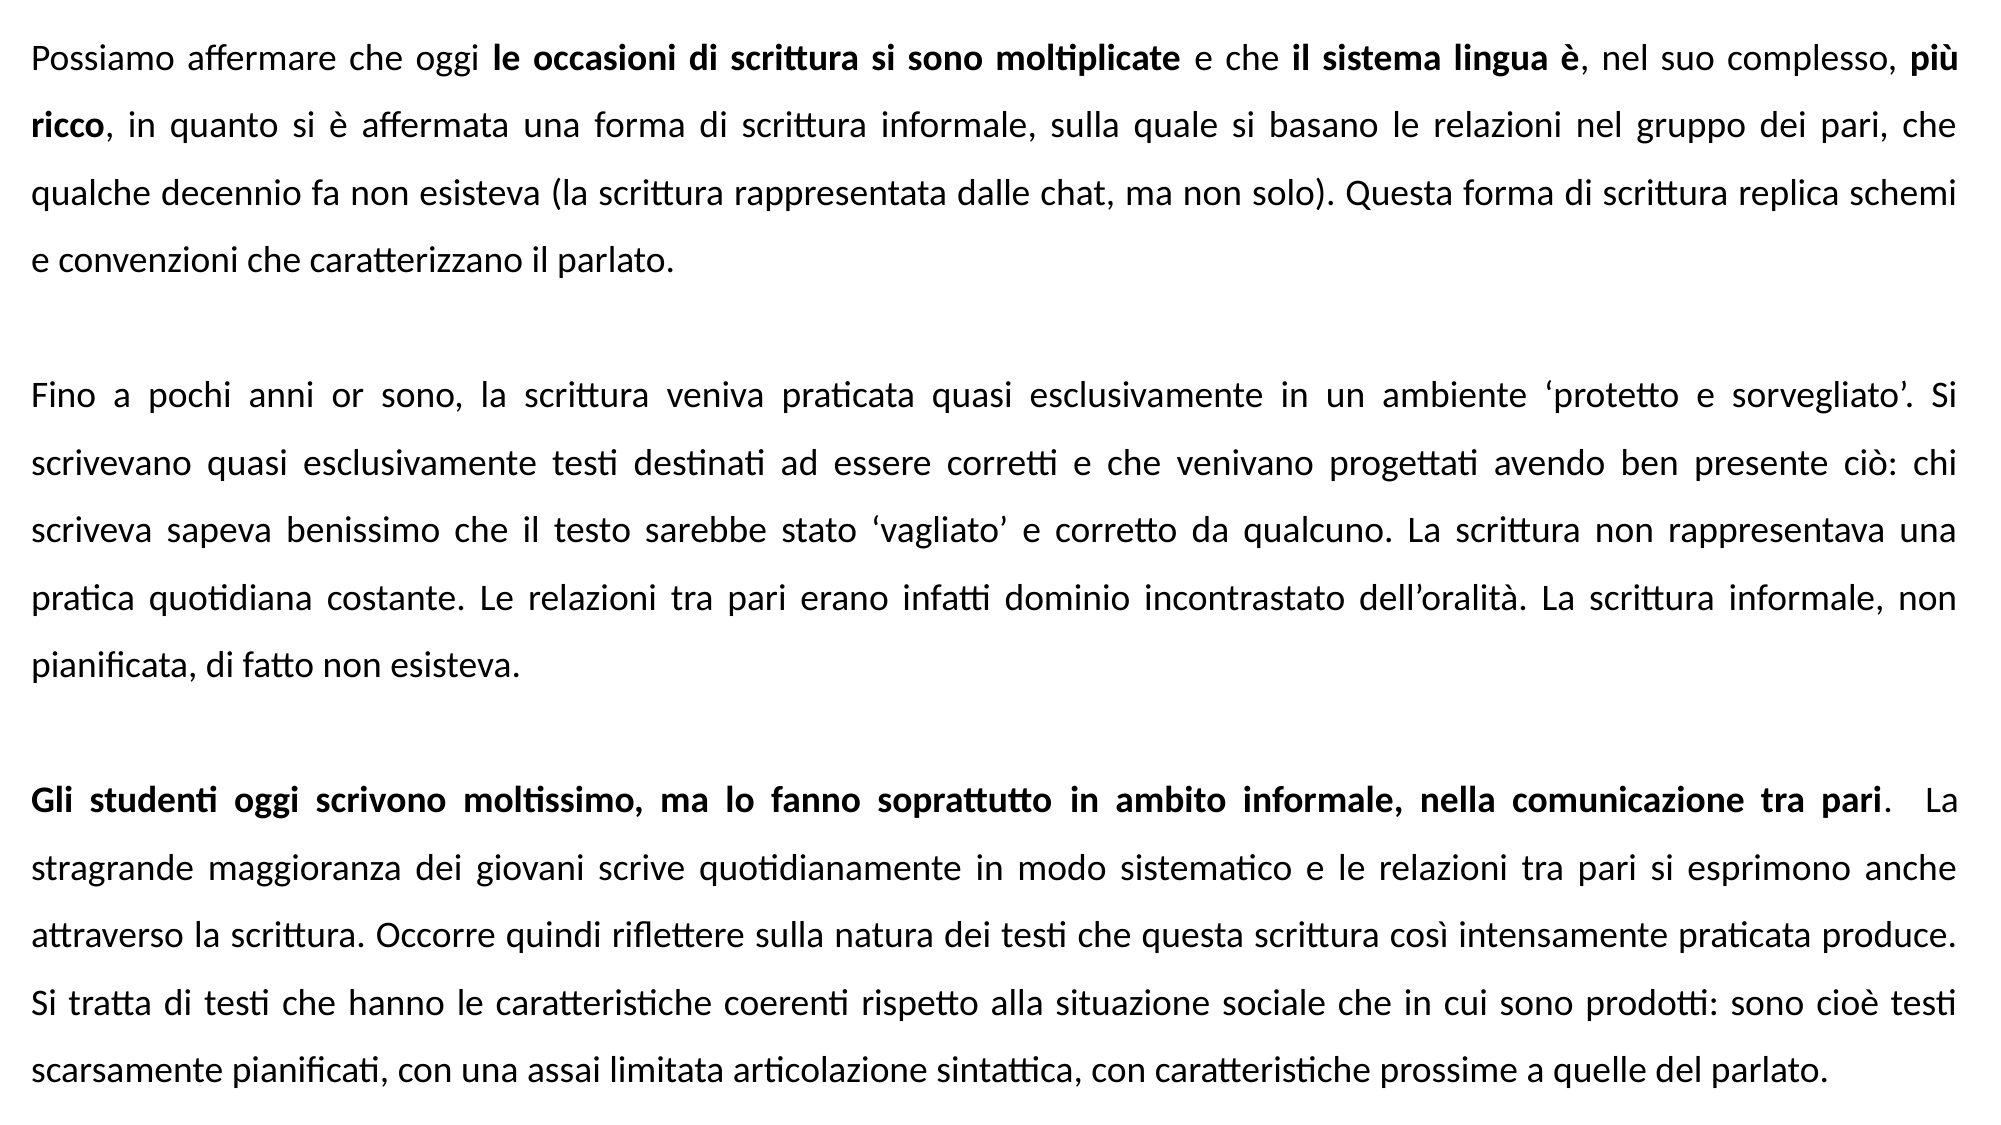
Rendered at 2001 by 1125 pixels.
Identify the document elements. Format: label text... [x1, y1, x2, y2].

list Possiamo affermare che oggi le occasioni di scrittura si sono moltiplicate e che il sistema lingua è, nel suo complesso, più ricco, in quanto si è affermata una forma di scrittura informale, sulla quale si basano le relazioni nel gruppo dei pari, che qualche decennio fa non esisteva (la scrittura rappresentata dalle chat, ma non solo). Questa forma di scrittura replica schemi e convenzioni che caratterizzano il parlato. Fino a pochi anni or sono, la scrittura veniva praticata quasi esclusivamente in un ambiente ‘protetto e sorvegliato’. Si scrivevano quasi esclusivamente testi destinati ad essere corretti e che venivano progettati avendo ben presente ciò: chi scriveva sapeva benissimo che il testo sarebbe stato ‘vagliato’ e corretto da qualcuno. La scrittura non rappresentava una pratica quotidiana costante. Le relazioni tra pari erano infatti dominio incontrastato dell’oralità. La scrittura informale, non pianificata, di fatto non esisteva. Gli studenti oggi scrivono moltissimo, ma lo fanno soprattutto in ambito informale, nella comunicazione tra pari. La stragrande maggioranza dei giovani scrive quotidianamente in modo sistematico e le relazioni tra pari si esprimono anche attraverso la scrittura. Occorre quindi riflettere sulla natura dei testi che questa scrittura così intensamente praticata produce. Si tratta di testi che hanno le caratteristiche coerenti rispetto alla situazione sociale che in cui sono prodotti: sono cioè testi scarsamente pianificati, con una assai limitata articolazione sintattica, con caratteristiche prossime a quelle del parlato. [16, 3, 1975, 1055]
